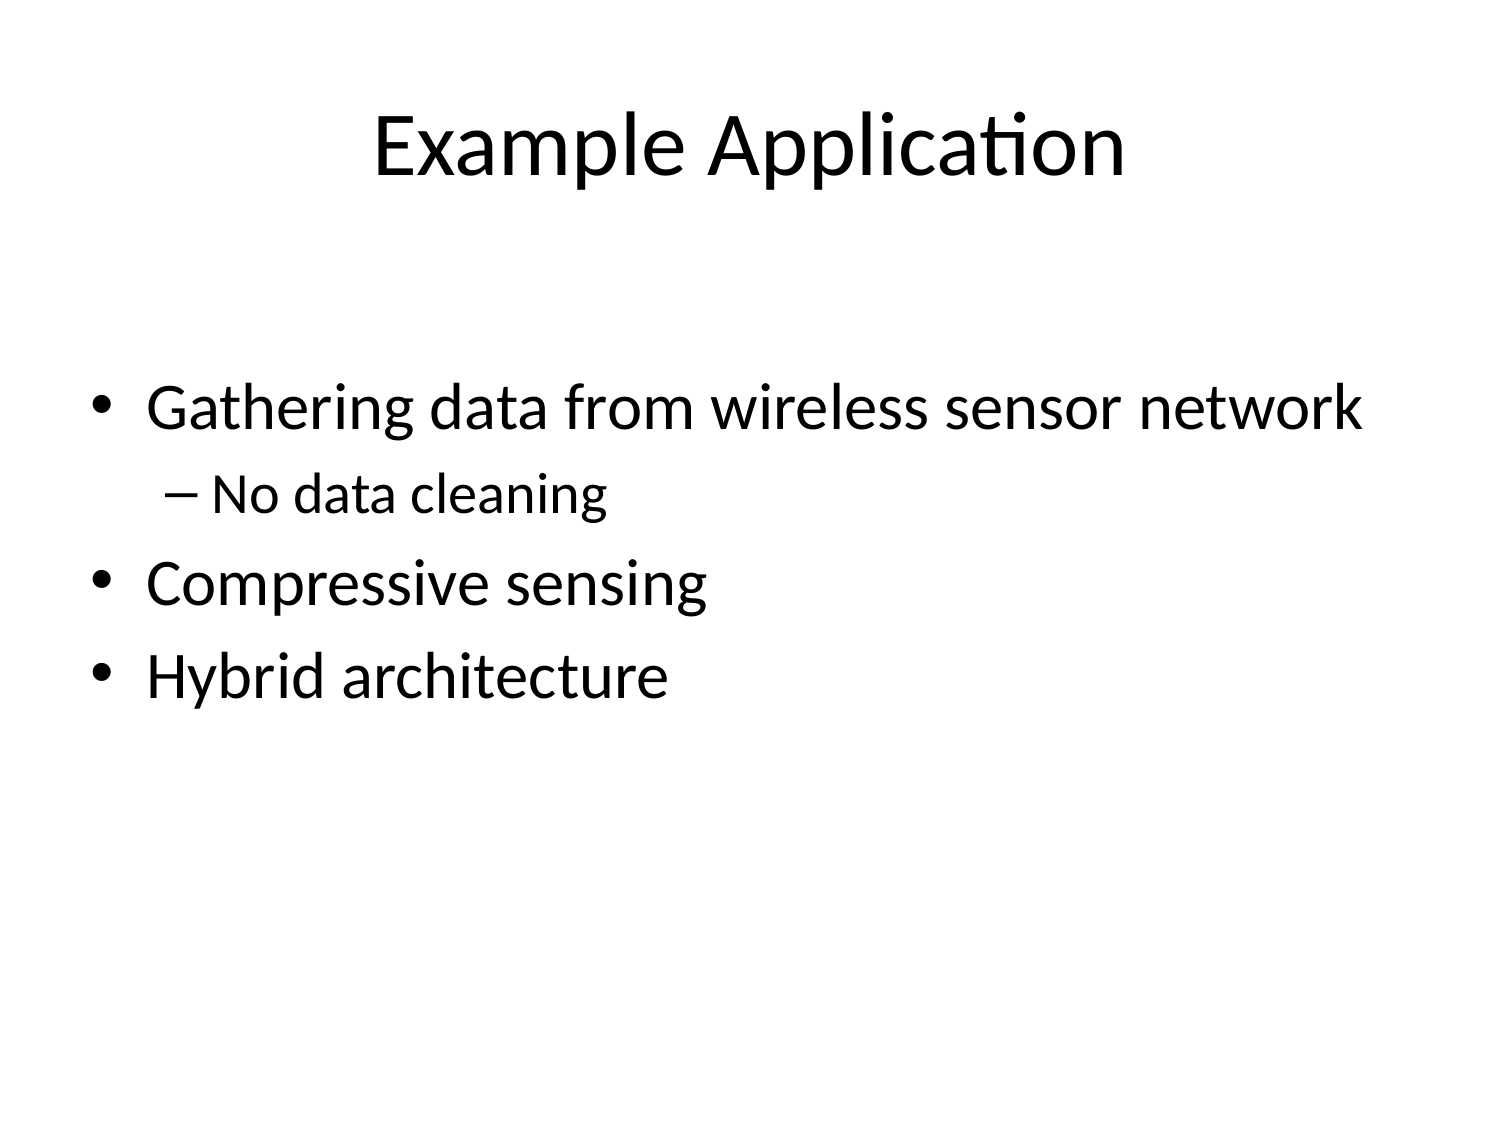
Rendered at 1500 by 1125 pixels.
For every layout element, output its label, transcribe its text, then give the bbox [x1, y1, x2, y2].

title Example Application [75, 45, 1425, 233]
list Gathering data from wireless sensor network No data cleaning Compressive sensing Hybrid architecture [75, 262, 1425, 1005]
